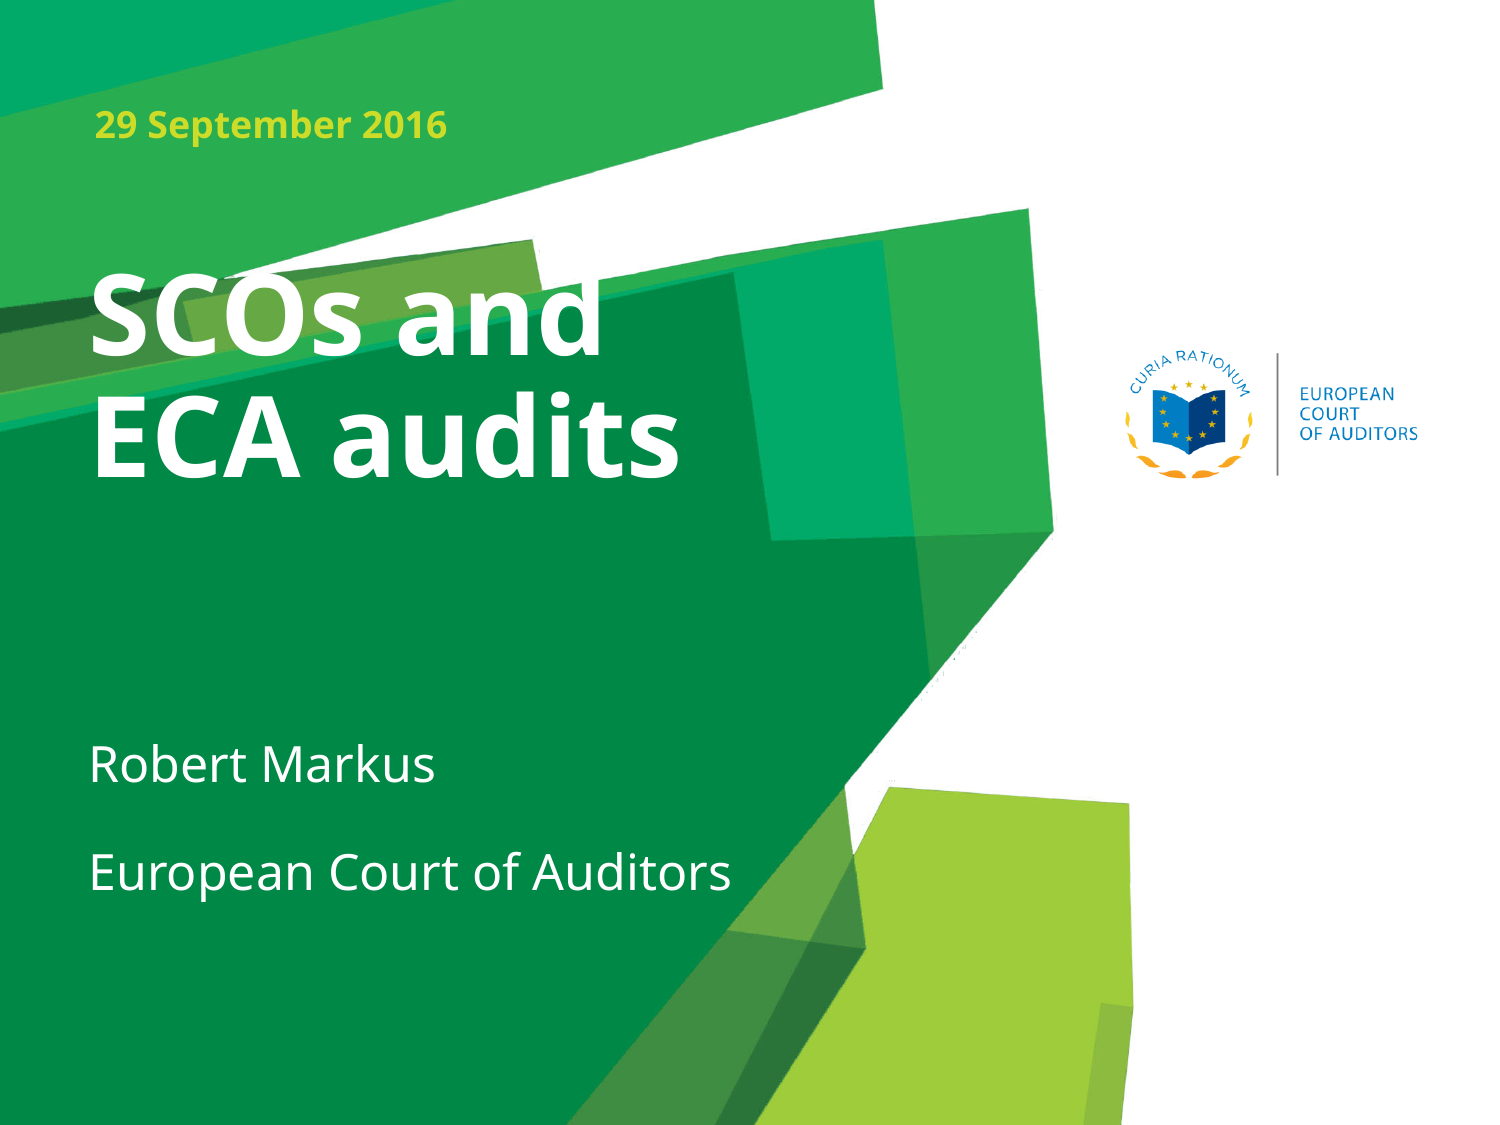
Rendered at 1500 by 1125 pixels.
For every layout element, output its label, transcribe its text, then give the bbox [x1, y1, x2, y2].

subtitle Robert Markus European Court of Auditors [88, 739, 999, 1047]
title SCOs and ECA audits [88, 479, 1105, 622]
picture [0, 0, 1500, 1125]
list 29 September 2016 [94, 106, 951, 166]
